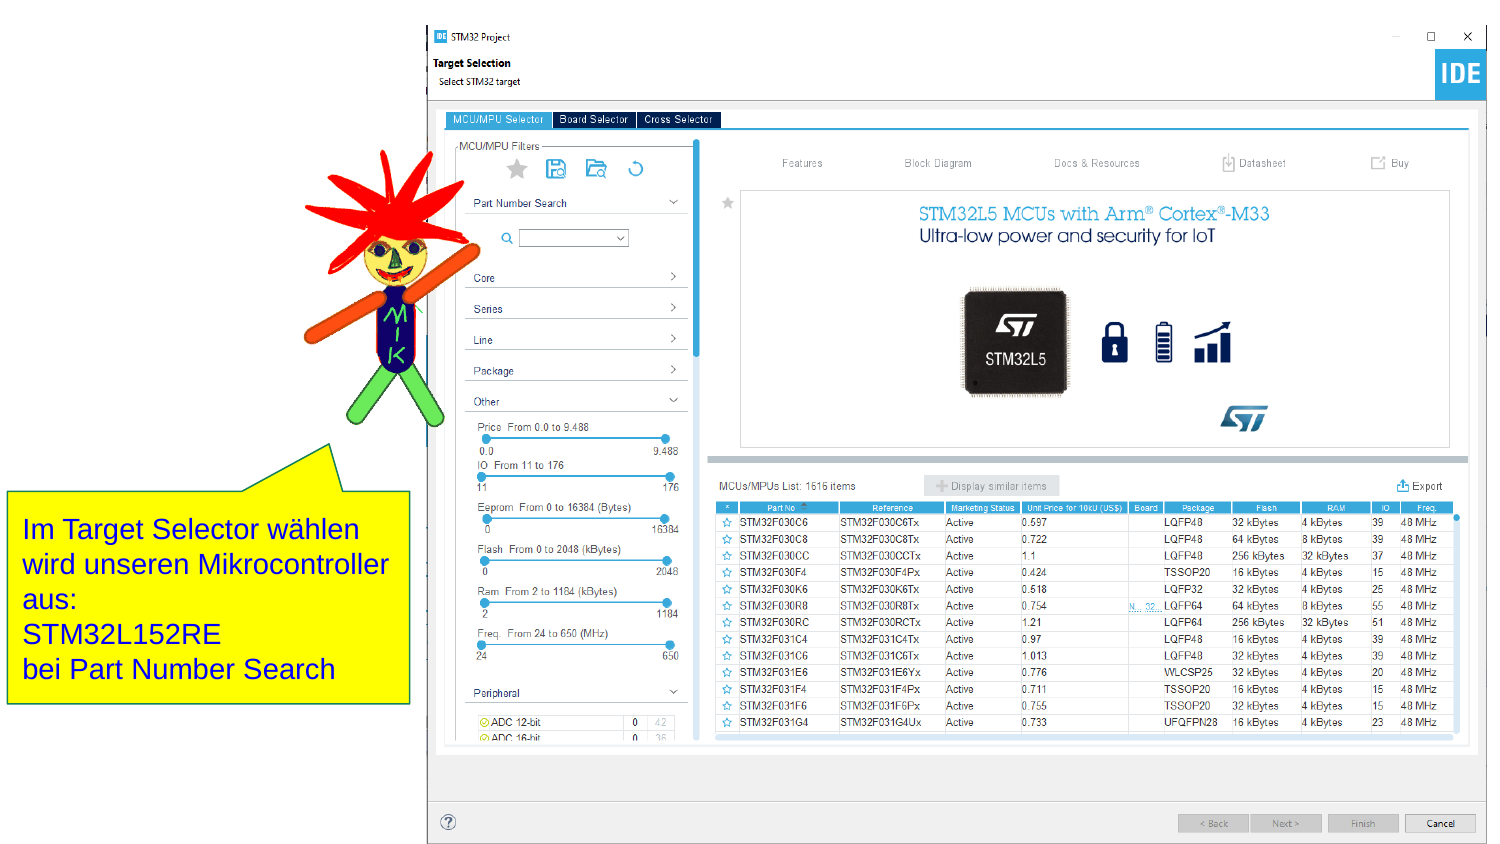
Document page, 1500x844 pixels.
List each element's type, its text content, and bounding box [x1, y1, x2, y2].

text_box Im Target Selector wählen wird unseren Mikrocontroller aus: STM32L152RE bei Part Number Search [7, 443, 410, 704]
picture [285, 25, 1488, 844]
